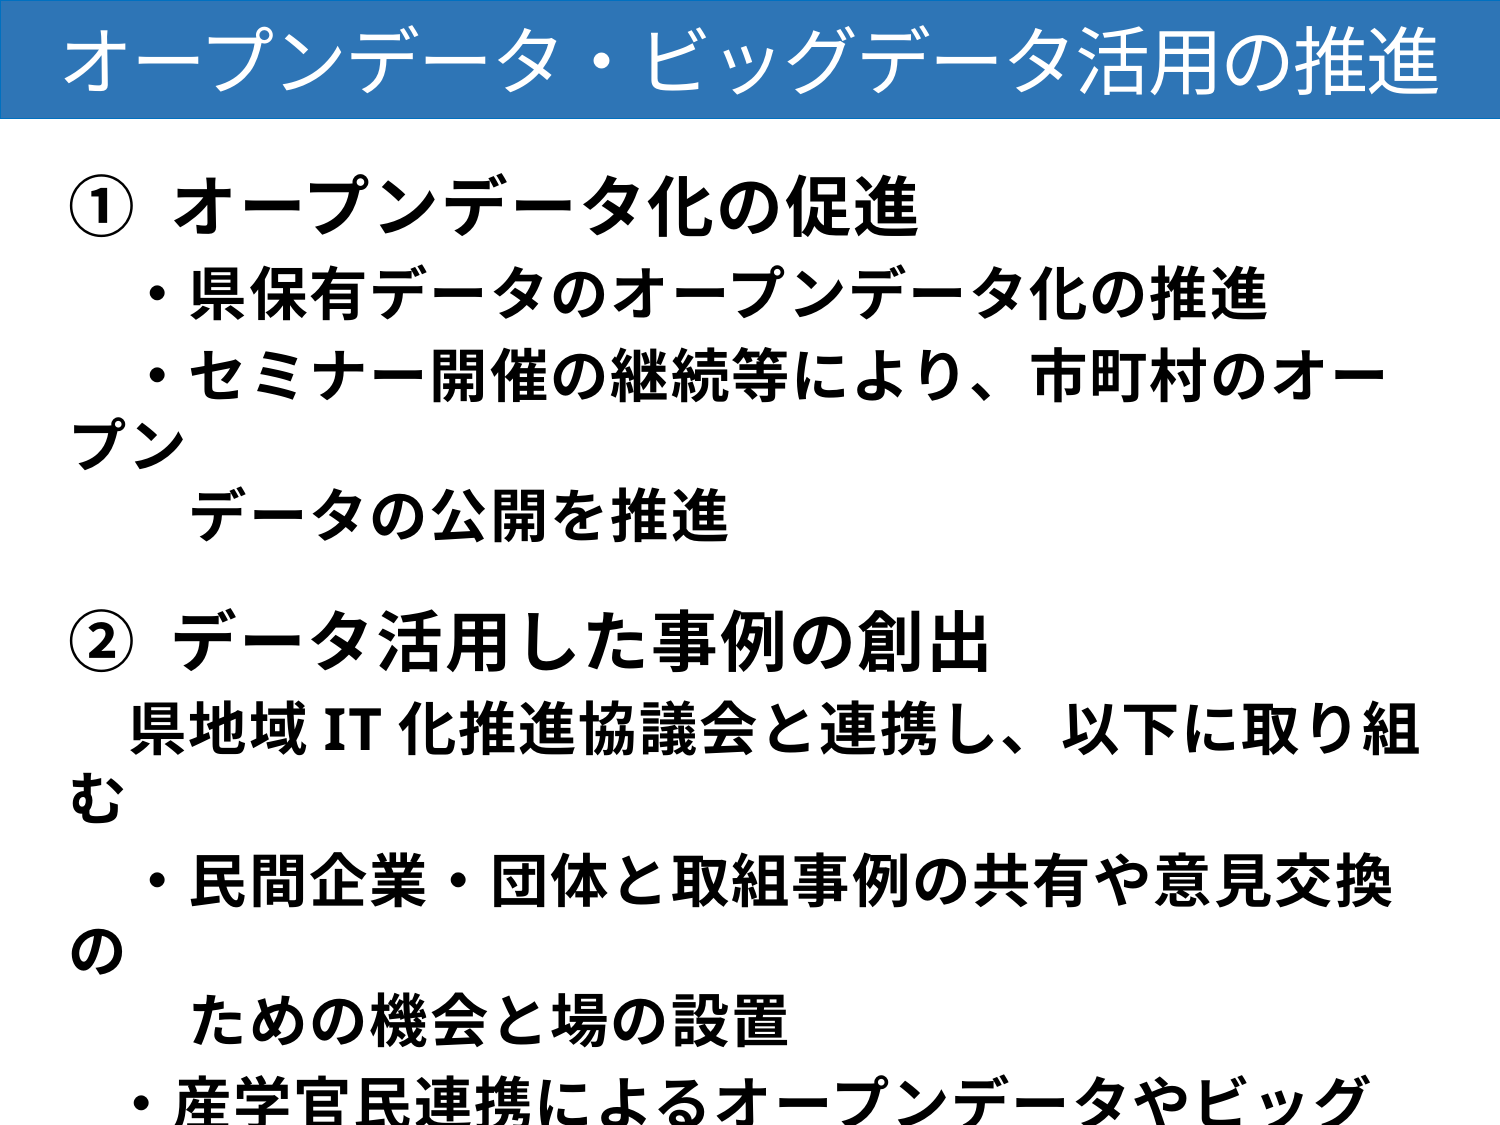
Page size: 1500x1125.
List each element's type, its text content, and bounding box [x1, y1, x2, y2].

text_box ① オープンデータ化の促進 ・県保有データのオープンデータ化の推進 ・セミナー開催の継続等により、市町村のオープン データの公開を推進 ② データ活用した事例の創出 県地域IT化推進協議会と連携し、以下に取り組む ・民間企業・団体と取組事例の共有や意見交換の ための機会と場の設置 ・産学官民連携によるオープンデータやビッグデータ の活用事例の創出を促す。 [53, 156, 1452, 1042]
text_box オープンデータ・ビッグデータ活用の推進 [0, 0, 1500, 119]
